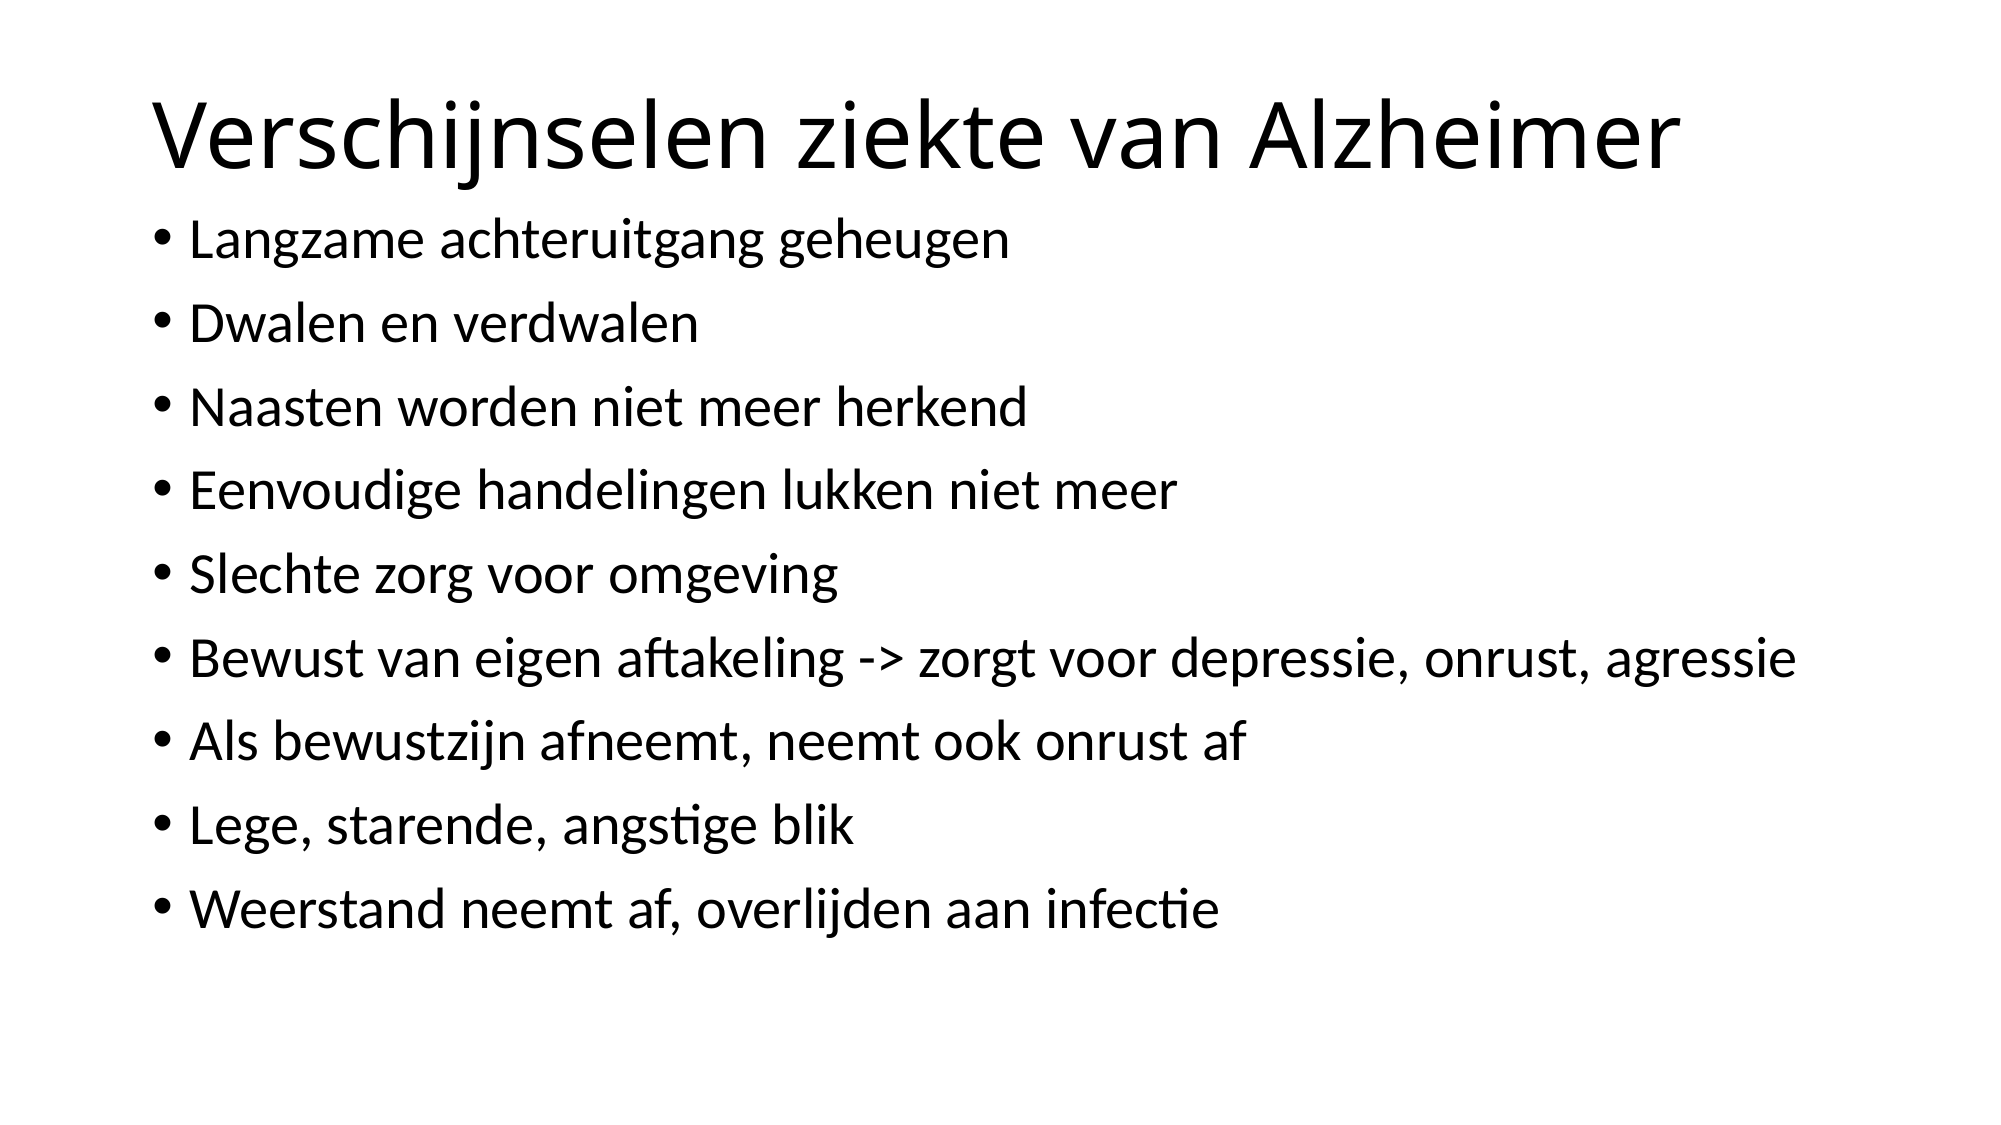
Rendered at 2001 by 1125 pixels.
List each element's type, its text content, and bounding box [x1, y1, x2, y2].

list Langzame achteruitgang geheugen Dwalen en verdwalen Naasten worden niet meer herkend Eenvoudige handelingen lukken niet meer Slechte zorg voor omgeving Bewust van eigen aftakeling -> zorgt voor depressie, onrust, agressie Als bewustzijn afneemt, neemt ook onrust af Lege, starende, angstige blik Weerstand neemt af, overlijden aan infectie [137, 200, 1863, 1078]
title Verschijnselen ziekte van Alzheimer [137, 59, 1863, 200]
